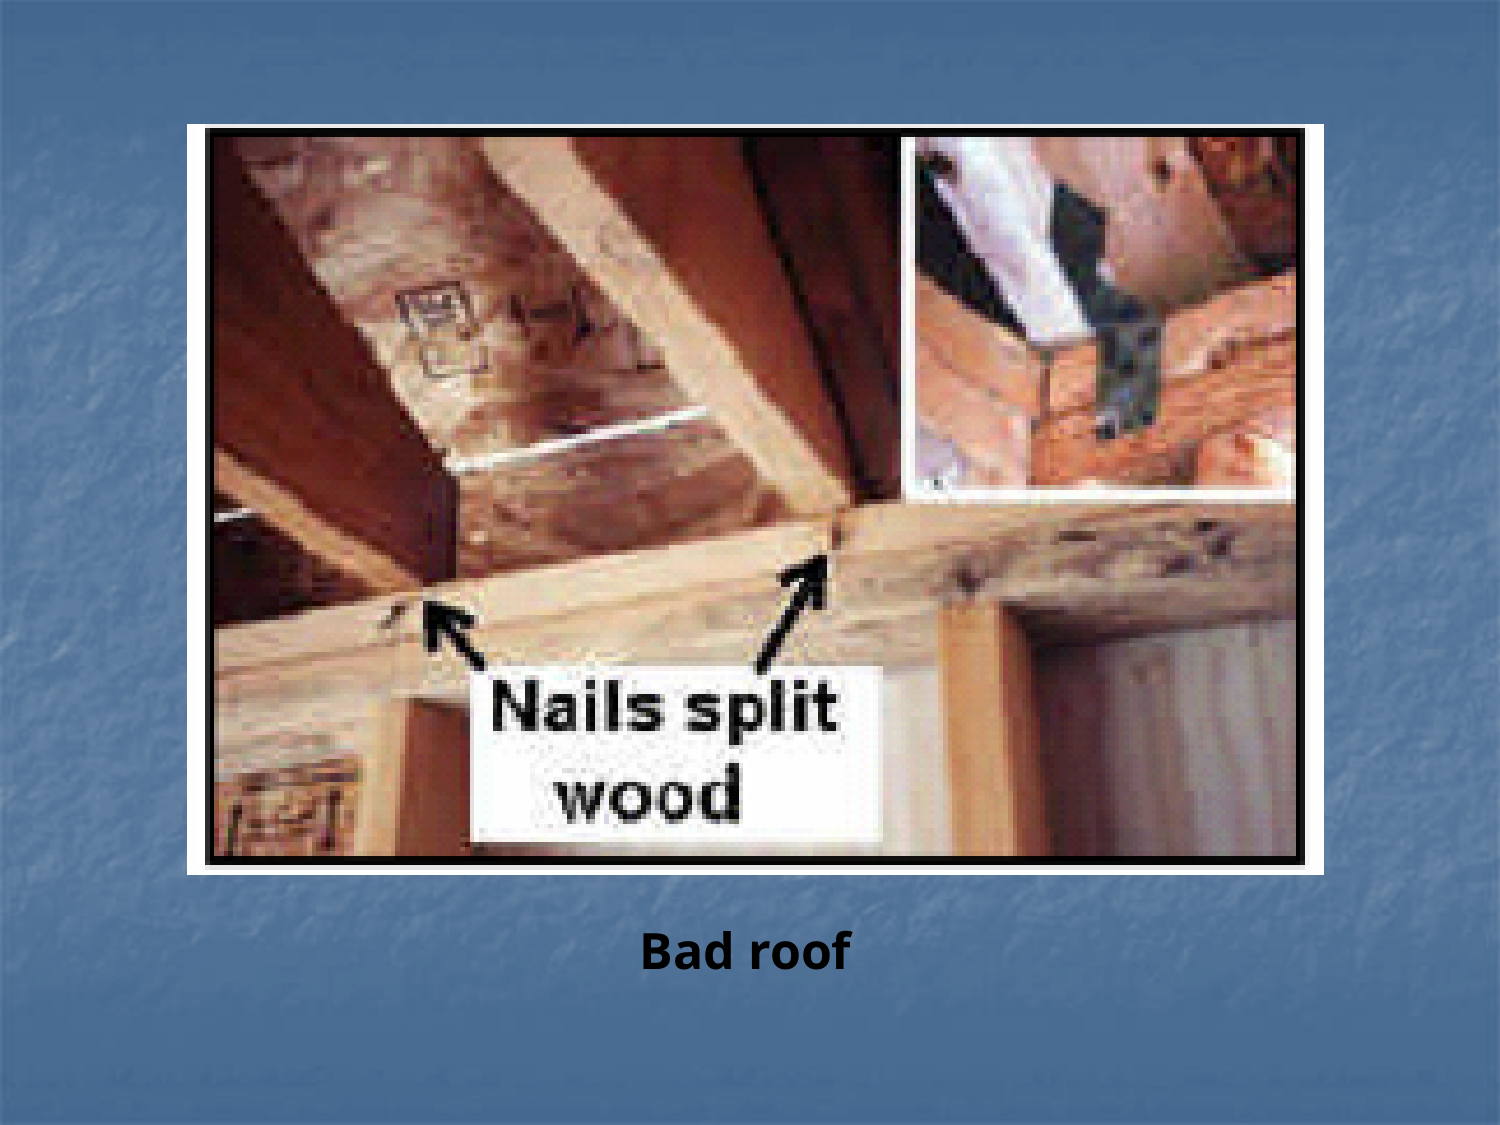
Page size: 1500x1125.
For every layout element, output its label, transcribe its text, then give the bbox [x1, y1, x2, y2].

text_box Bad roof [624, 912, 875, 988]
picture [187, 124, 1324, 876]
